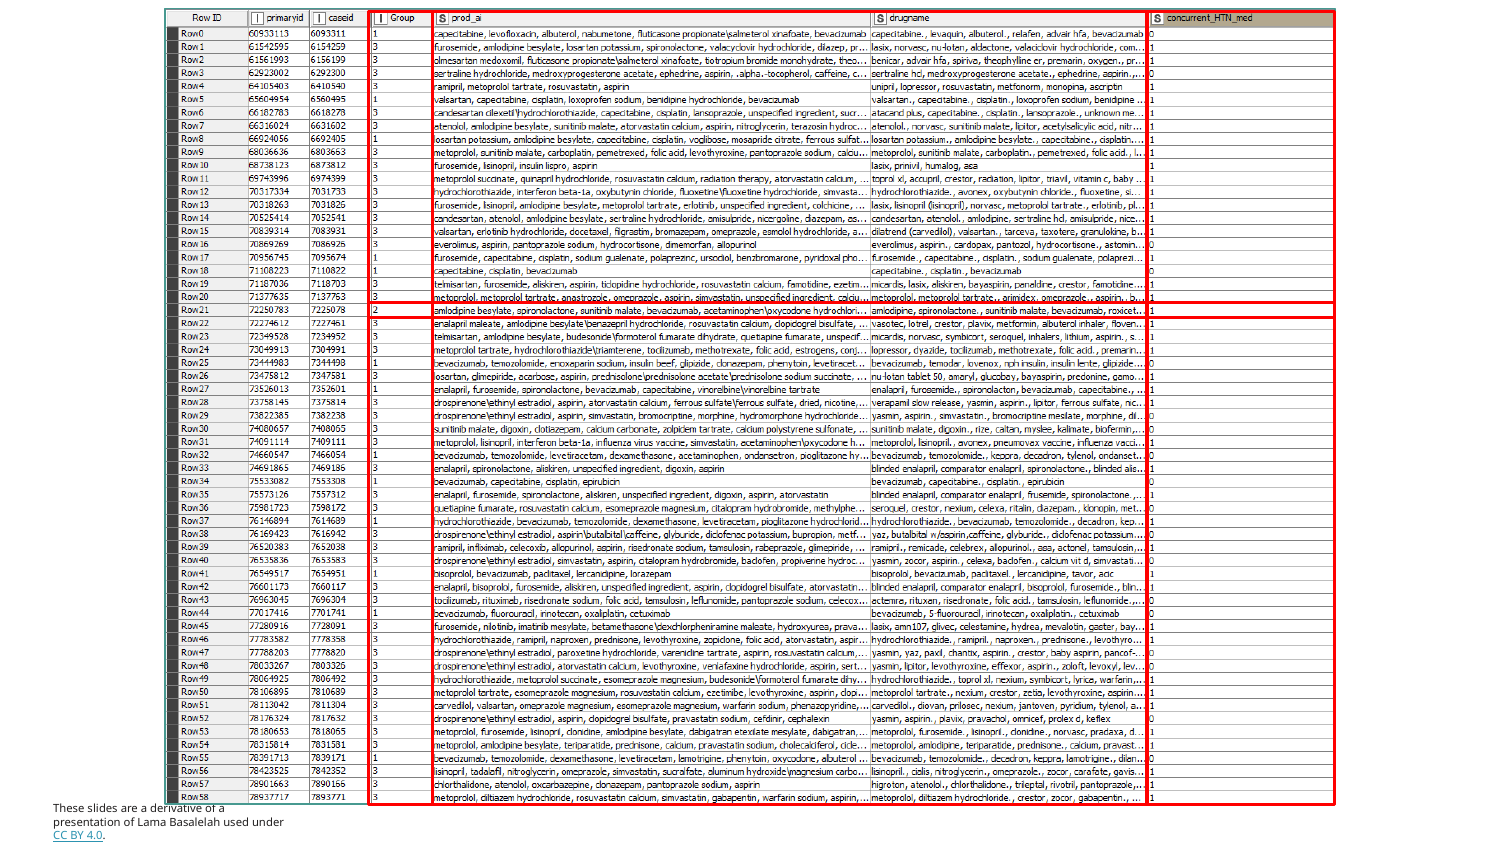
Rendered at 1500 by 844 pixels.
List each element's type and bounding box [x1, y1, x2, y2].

picture [165, 9, 1335, 804]
